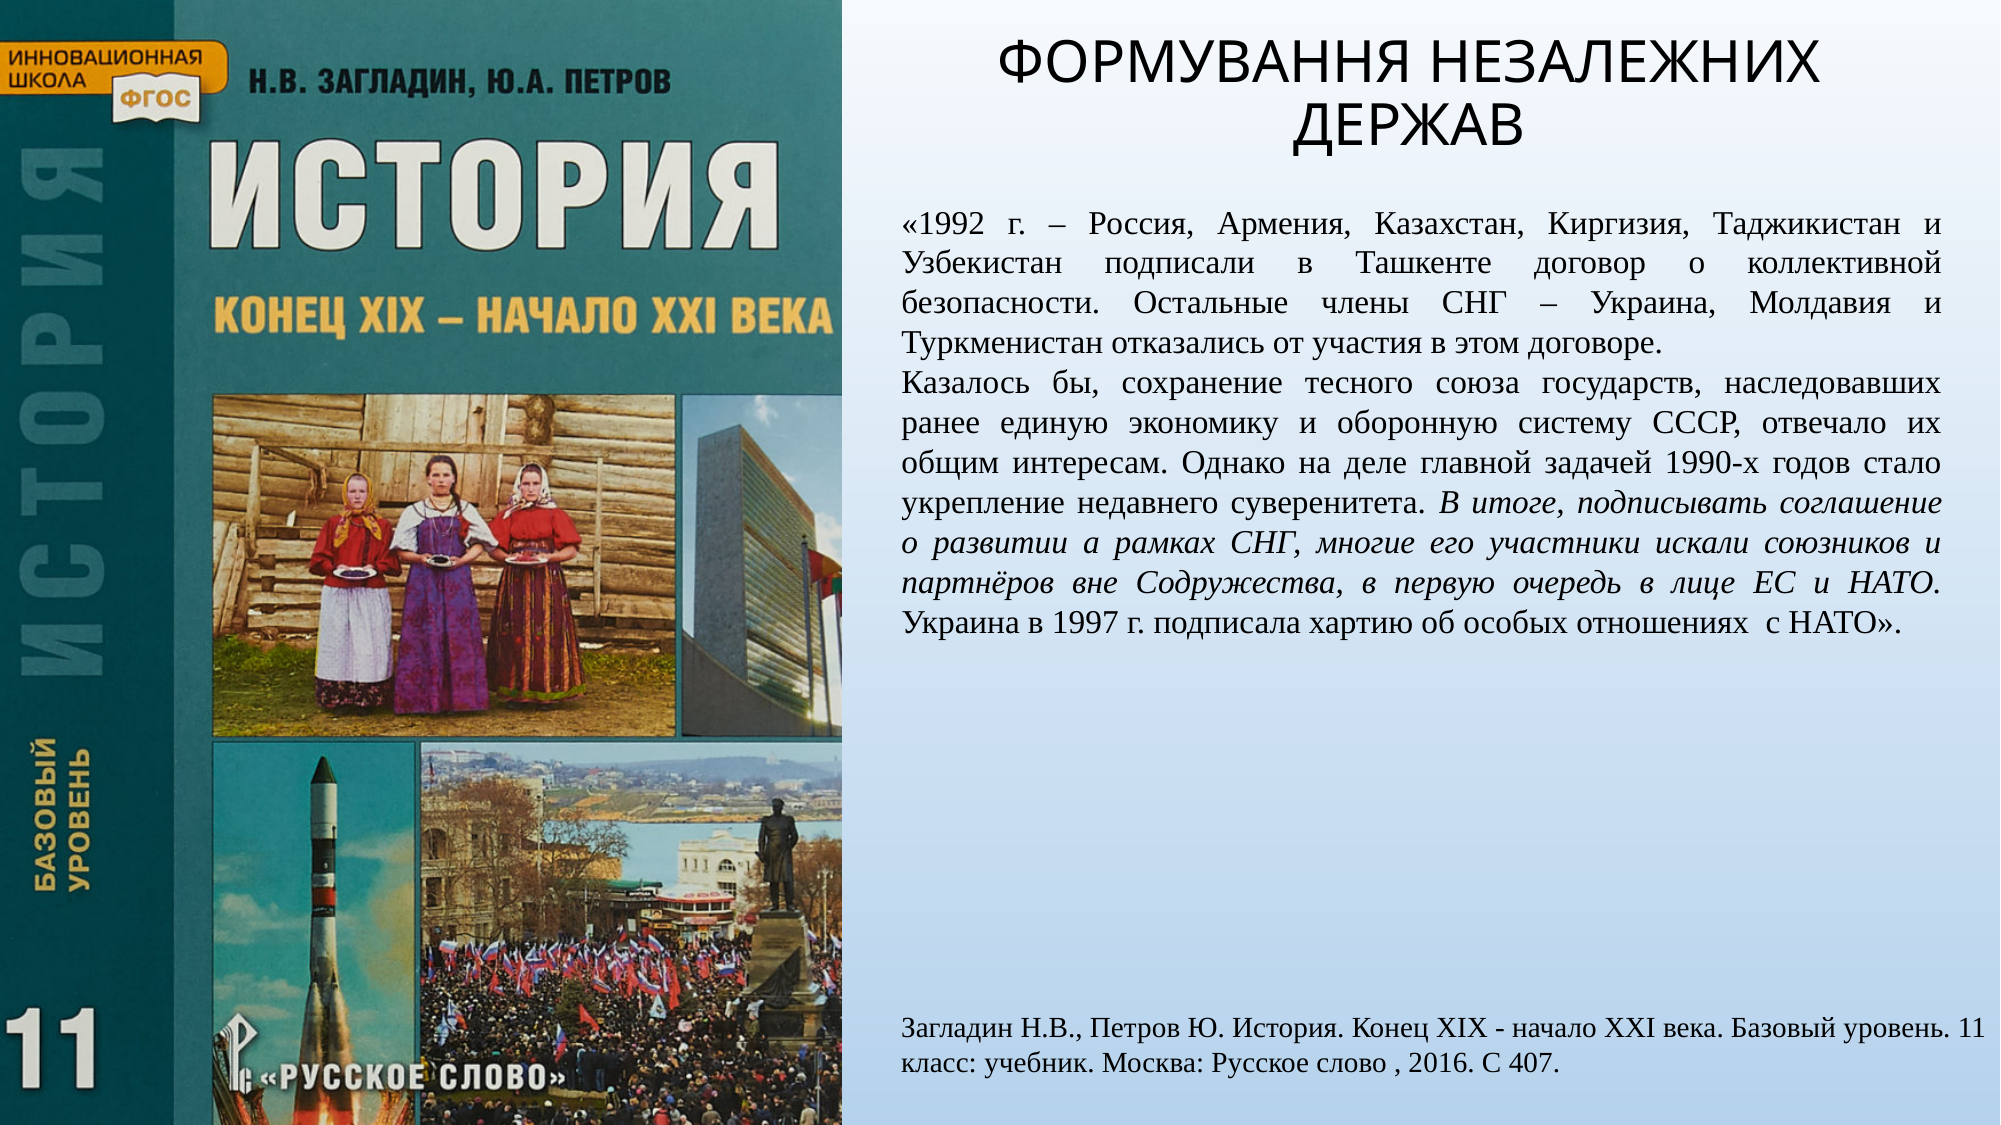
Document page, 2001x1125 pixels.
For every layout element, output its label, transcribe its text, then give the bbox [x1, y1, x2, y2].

picture [0, 0, 842, 1125]
title ФОРМУВАННЯ НЕЗАЛЕЖНИХ ДЕРЖАВ [886, 46, 1933, 144]
text_box Загладин Н.В., Петров Ю. История. Конец XIX - начало XXI века. Базовый уровень. 11 класс: учебник. Москва: Русское слово , 2016. С 407. [886, 1000, 2000, 1086]
list «1992 г. – Россия, Армения, Казахстан, Киргизия, Таджикистан и Узбекистан подписали в Ташкенте договор о коллективной безопасности. Остальные члены СНГ – Украина, Молдавия и Туркменистан отказались от участия в этом договоре. Казалось бы, сохранение тесного союза государств, наследовавших ранее единую экономику и оборонную систему СССР, отвечало их общим интересам. Однако на деле главной задачей 1990-х годов стало укрепление недавнего суверенитета. В итоге, подписывать соглашение о развитии а рамках СНГ, многие его участники искали союзников и партнёров вне Содружества, в первую очередь в лице ЕС и НАТО. Украина в 1997 г. подписала хартию об особых отношениях с НАТО». [886, 193, 1959, 675]
